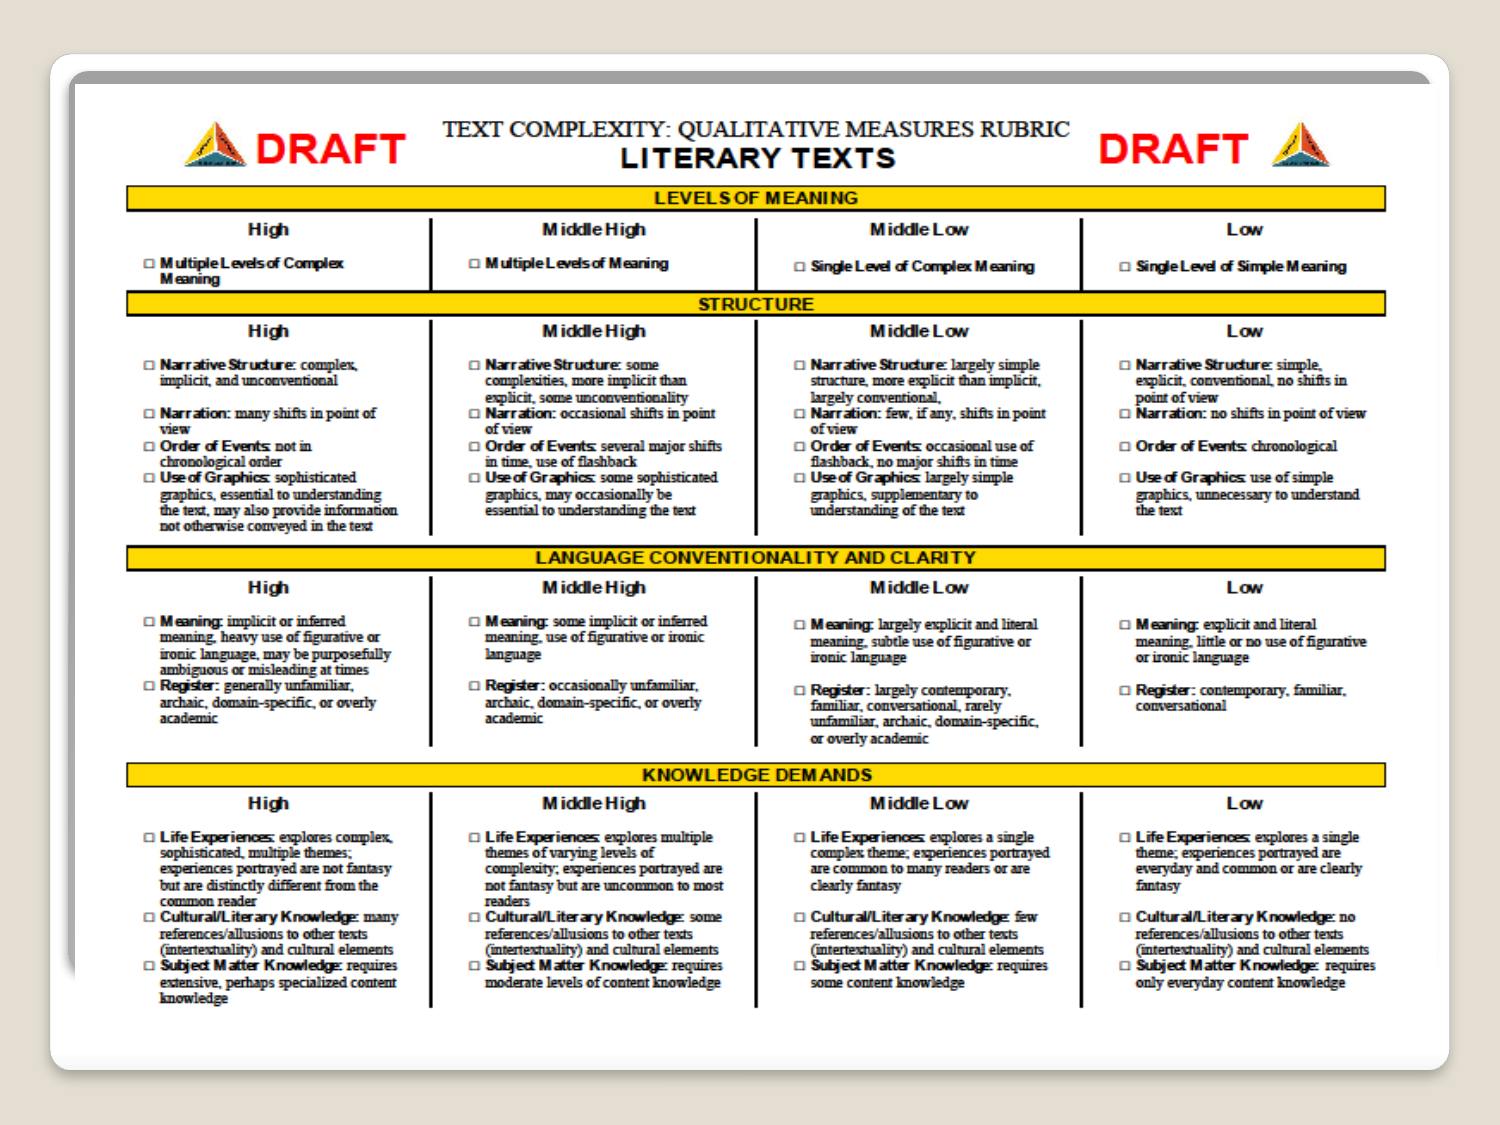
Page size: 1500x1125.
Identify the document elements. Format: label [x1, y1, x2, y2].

text_box [74, 84, 1438, 1041]
